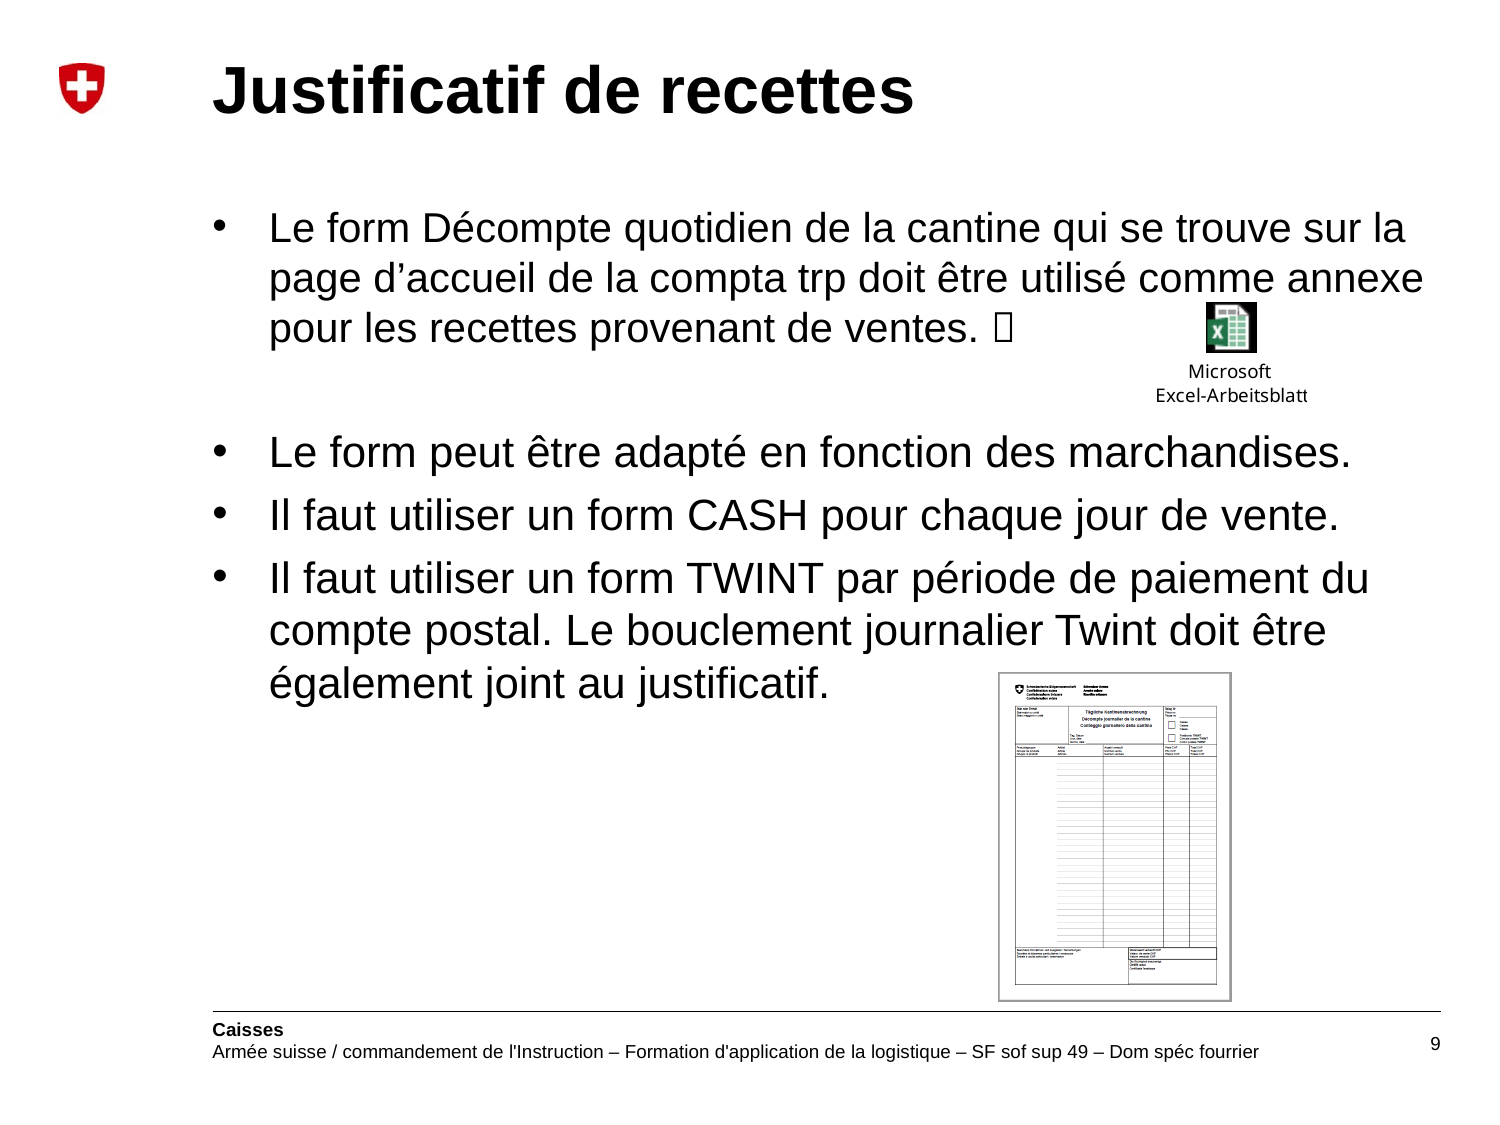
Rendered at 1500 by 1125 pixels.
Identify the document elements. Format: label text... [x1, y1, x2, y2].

picture [59, 63, 105, 114]
picture [997, 672, 1233, 1002]
list Le form Décompte quotidien de la cantine qui se trouve sur la page d’accueil de la compta trp doit être utilisé comme annexe pour les recettes provenant de ventes.  Le form peut être adapté en fonction des marchandises. Il faut utiliser un form CASH pour chaque jour de vente. Il faut utiliser un form TWINT par période de paiement du compte postal. Le bouclement journalier Twint doit être également joint au justificatif. [212, 200, 1441, 1004]
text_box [1156, 302, 1308, 430]
title Justificatif de recettes [212, 46, 1442, 192]
